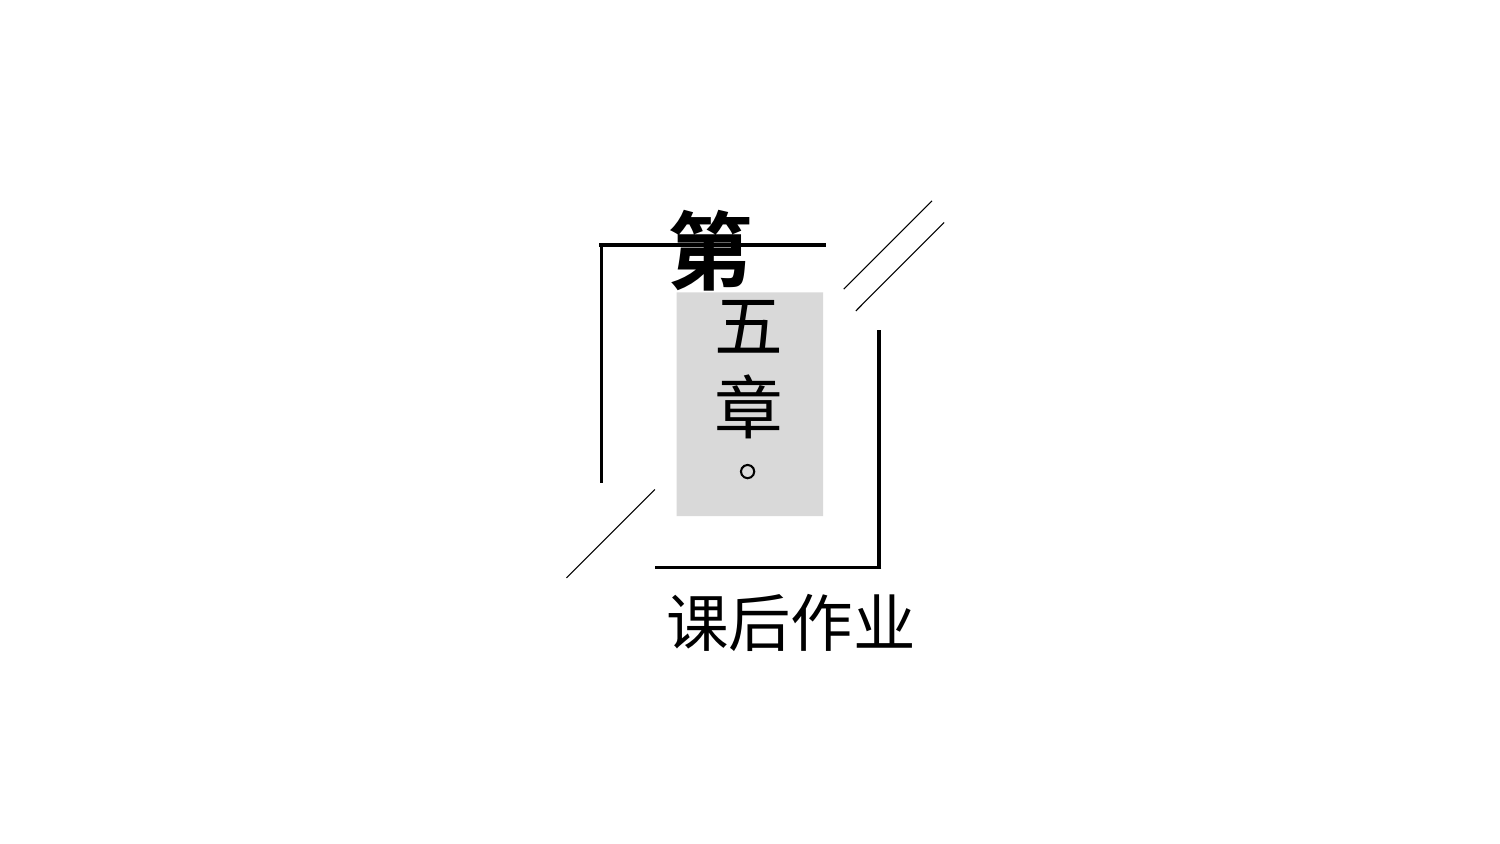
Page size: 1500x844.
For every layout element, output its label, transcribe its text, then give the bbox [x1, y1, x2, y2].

text_box 第 [656, 192, 763, 243]
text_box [843, 200, 933, 290]
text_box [654, 329, 882, 569]
text_box 课后作业 [654, 577, 1276, 665]
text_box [566, 489, 655, 578]
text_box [855, 222, 945, 311]
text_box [599, 243, 826, 483]
